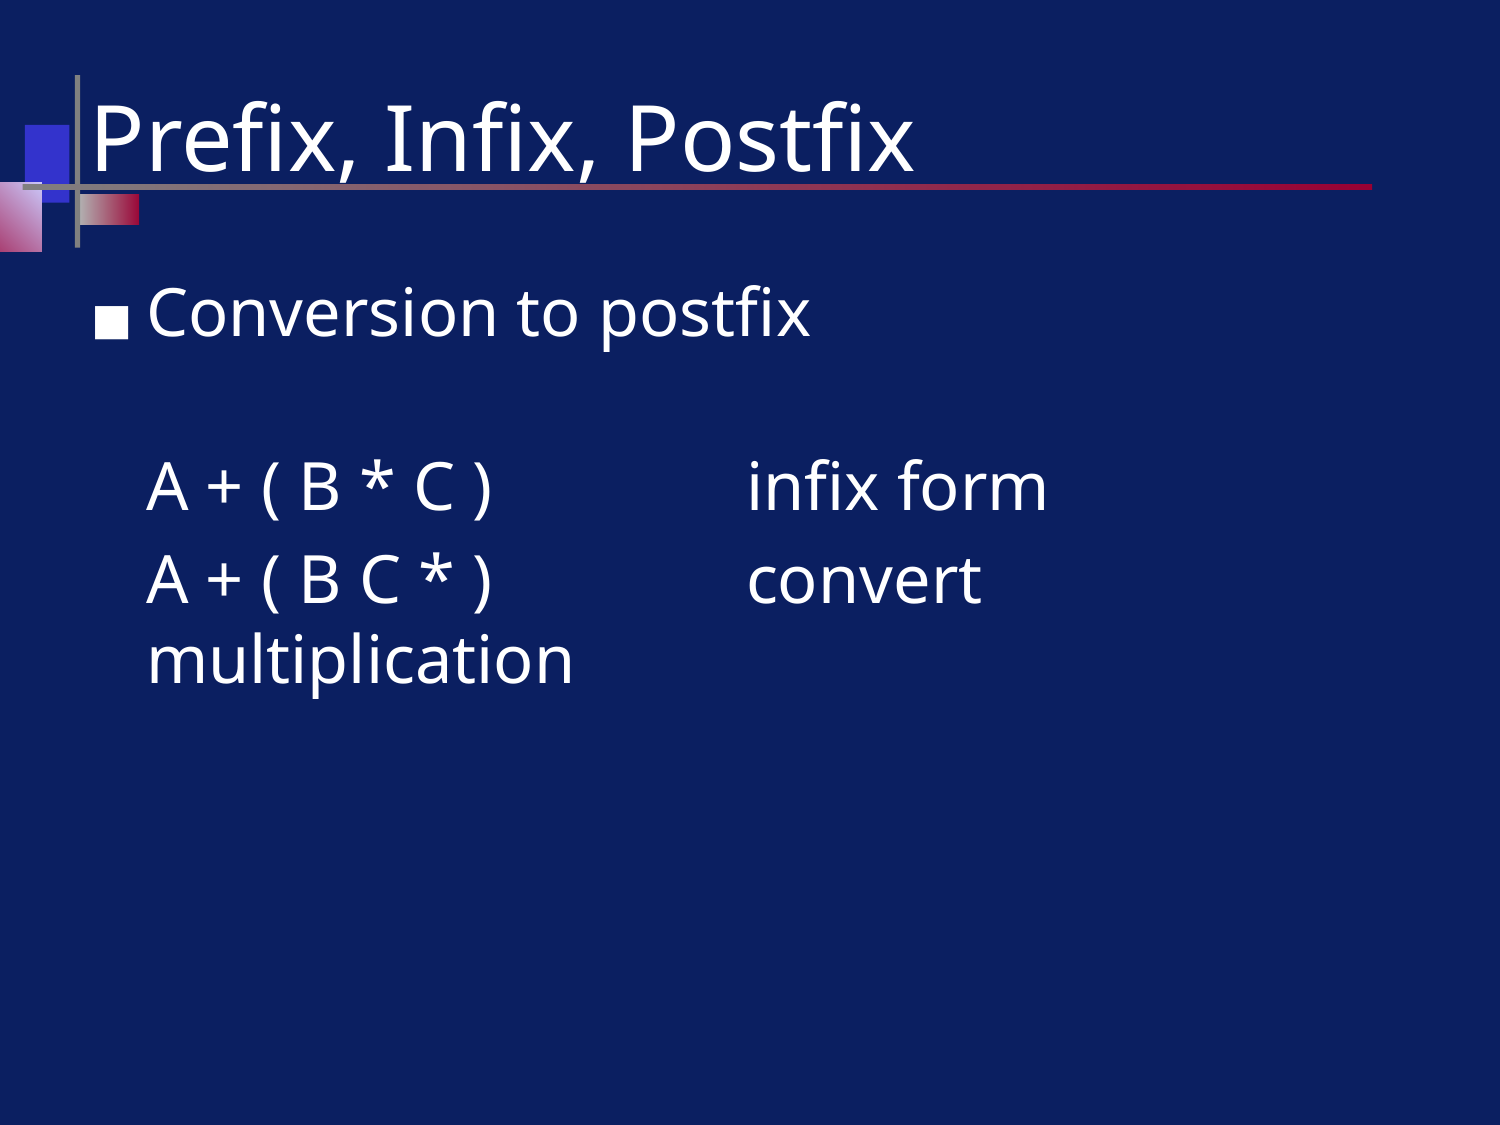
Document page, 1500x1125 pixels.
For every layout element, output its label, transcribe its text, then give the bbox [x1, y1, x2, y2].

title Prefix, Infix, Postfix [74, 59, 1425, 210]
list Conversion to postfix A + ( B * C ) infix form A + ( B C * ) convert multiplication [74, 262, 1425, 1013]
